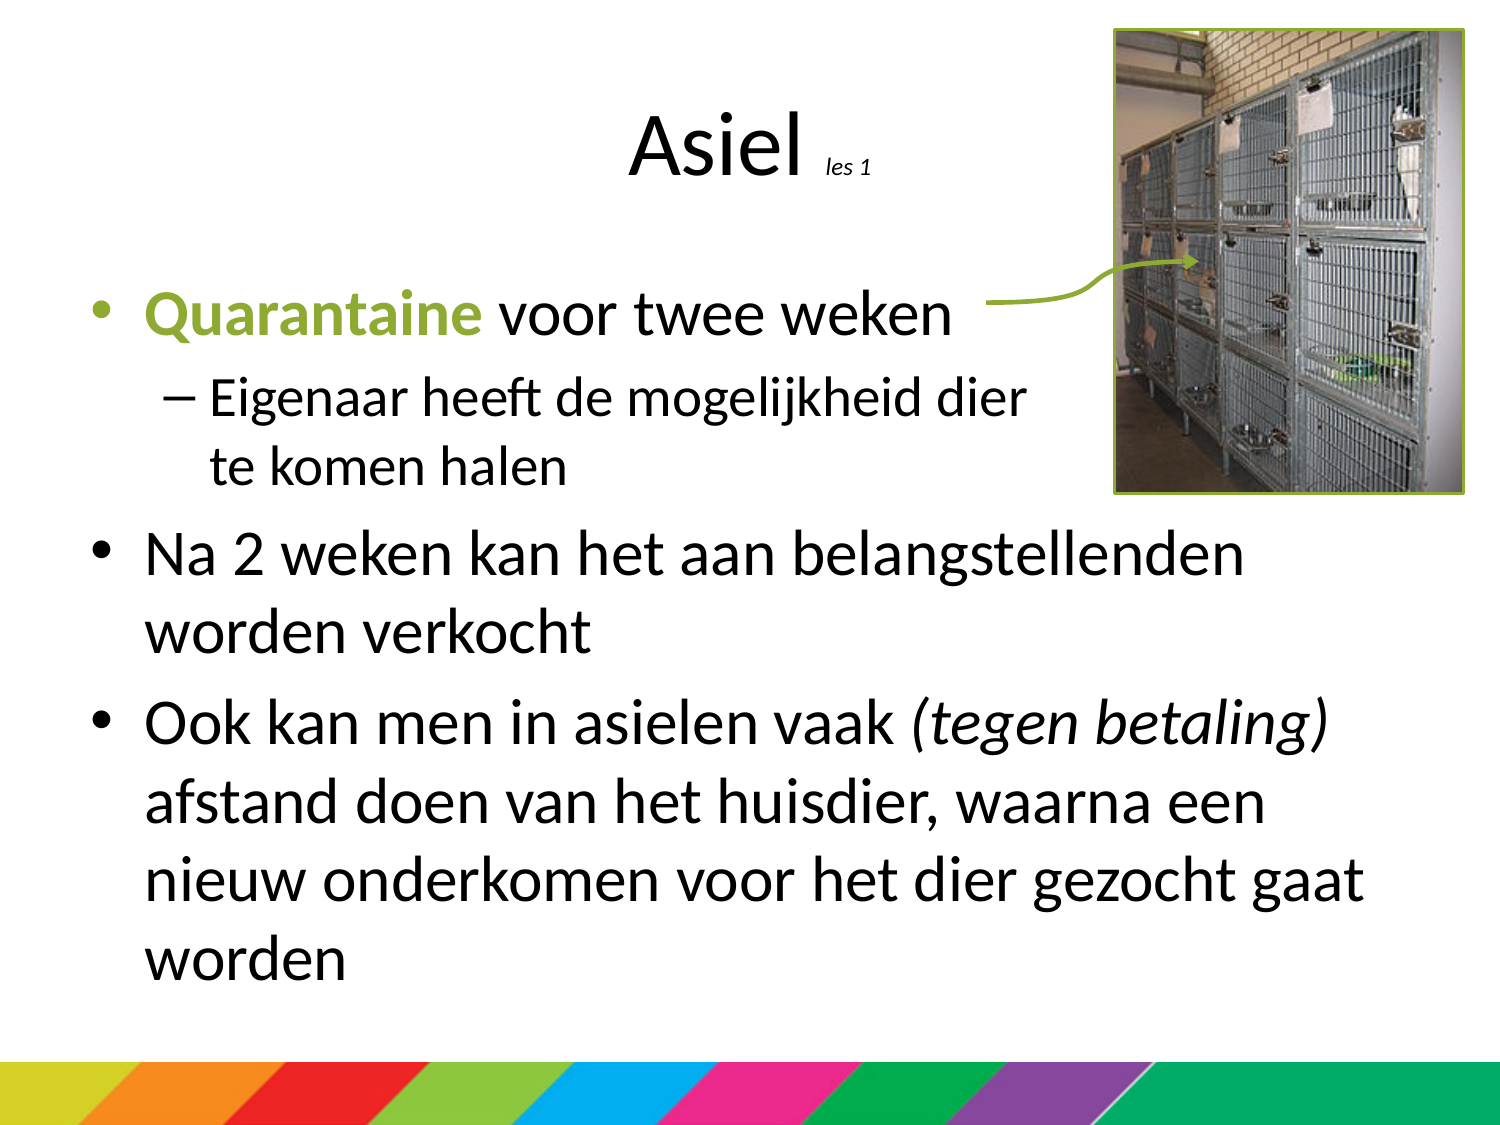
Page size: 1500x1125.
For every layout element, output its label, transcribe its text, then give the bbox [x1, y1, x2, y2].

picture [1115, 30, 1463, 492]
picture [656, 1062, 1500, 1125]
title Asiel les 1 [75, 45, 1110, 233]
list Quarantaine voor twee weken Eigenaar heeft de mogelijkheid dier te komen halen Na 2 weken kan het aan belangstellenden worden verkocht Ook kan men in asielen vaak (tegen betaling) afstand doen van het huisdier, waarna een nieuw onderkomen voor het dier gezocht gaat worden [75, 262, 1425, 1005]
picture [0, 1062, 574, 1125]
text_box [985, 260, 1199, 303]
